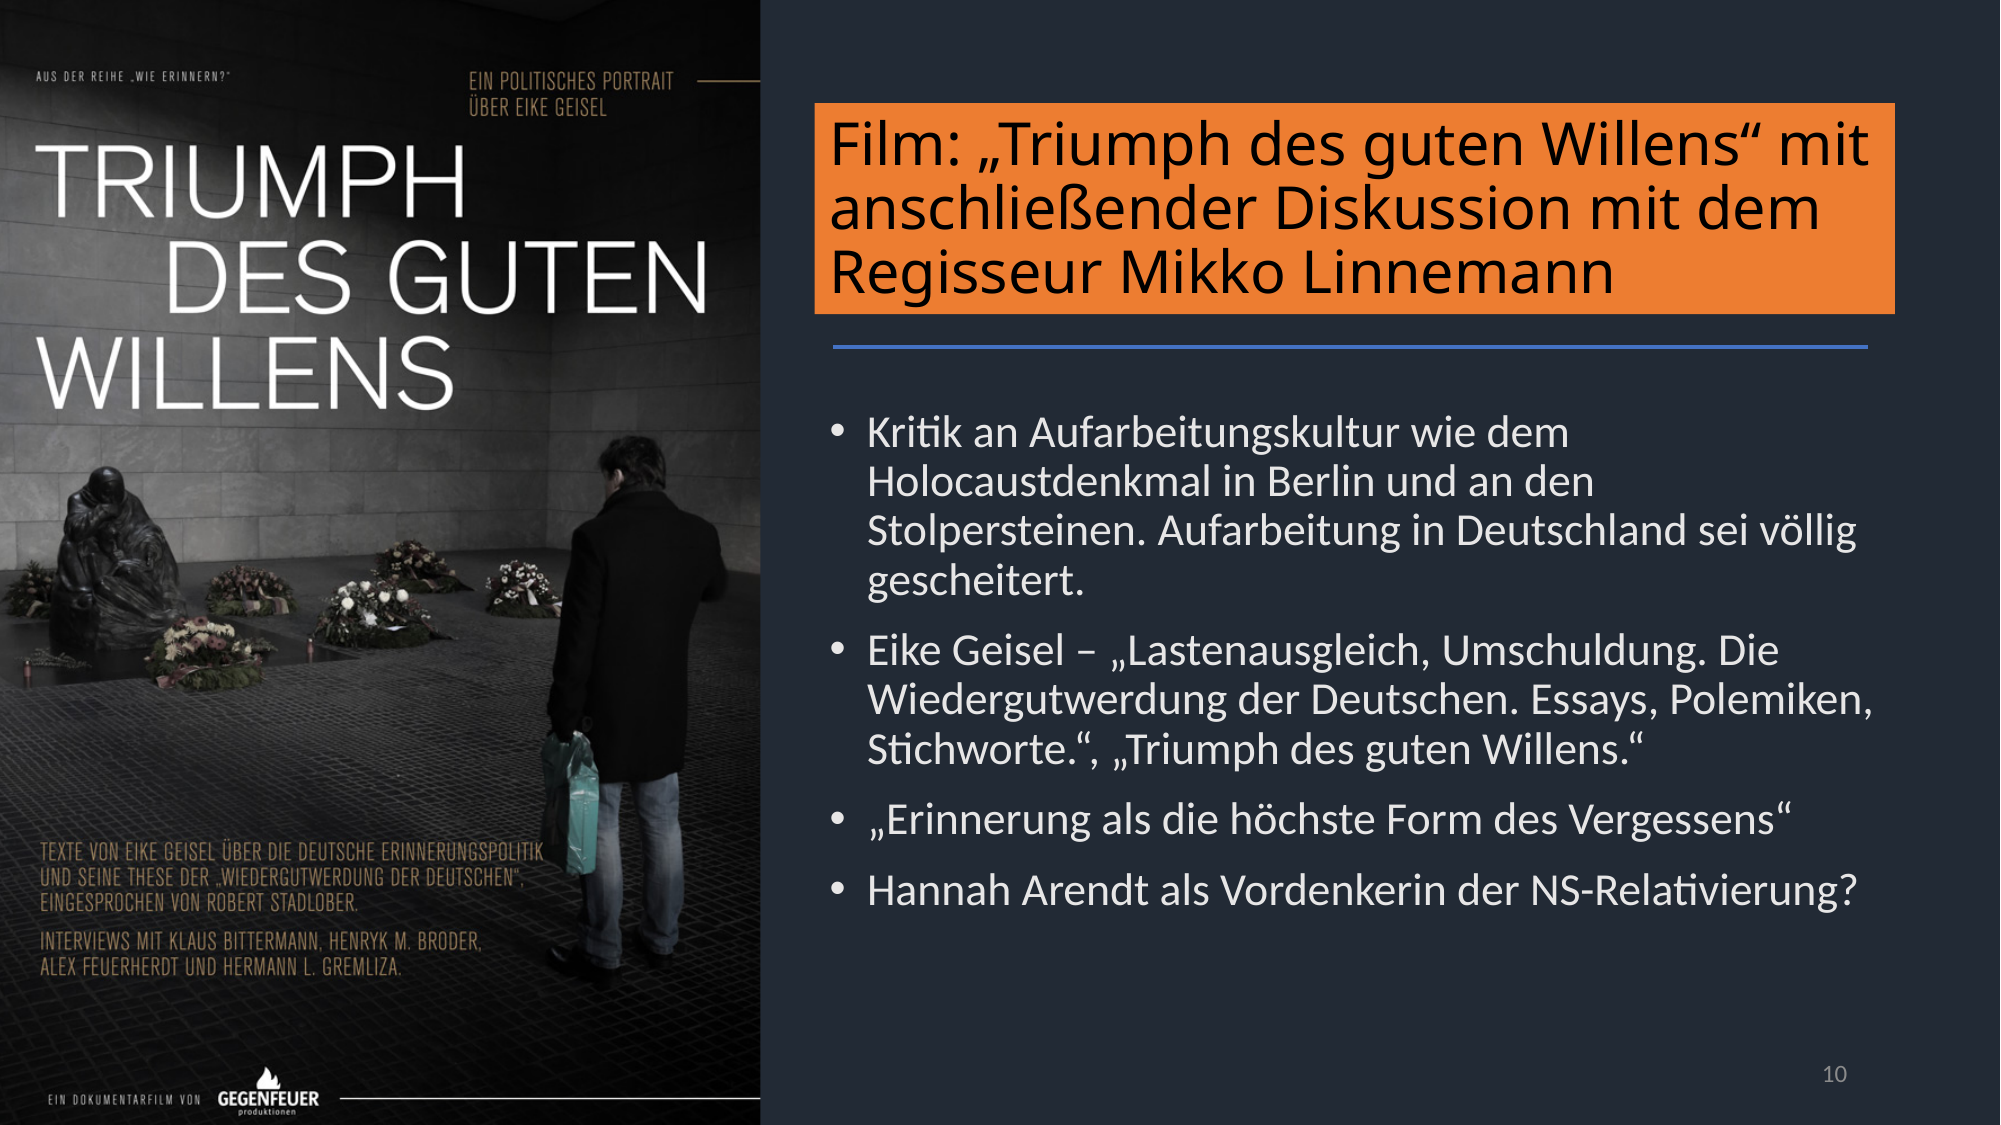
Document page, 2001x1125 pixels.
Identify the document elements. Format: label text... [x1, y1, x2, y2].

slide_number 10 [1412, 1042, 1863, 1103]
picture [0, 0, 761, 1125]
list Kritik an Aufarbeitungskultur wie dem Holocaustdenkmal in Berlin und an den Stolpersteinen. Aufarbeitung in Deutschland sei völlig gescheitert. Eike Geisel – „Lastenausgleich, Umschuldung. Die Wiedergutwerdung der Deutschen. Essays, Polemiken, Stichworte.“, „Triumph des guten Willens.“ „Erinnerung als die höchste Form des Vergessens“ Hannah Arendt als Vordenkerin der NS-Relativierung? [814, 399, 1895, 1021]
title Film: „Triumph des guten Willens“ mit anschließender Diskussion mit dem Regisseur Mikko Linnemann [814, 103, 1895, 315]
